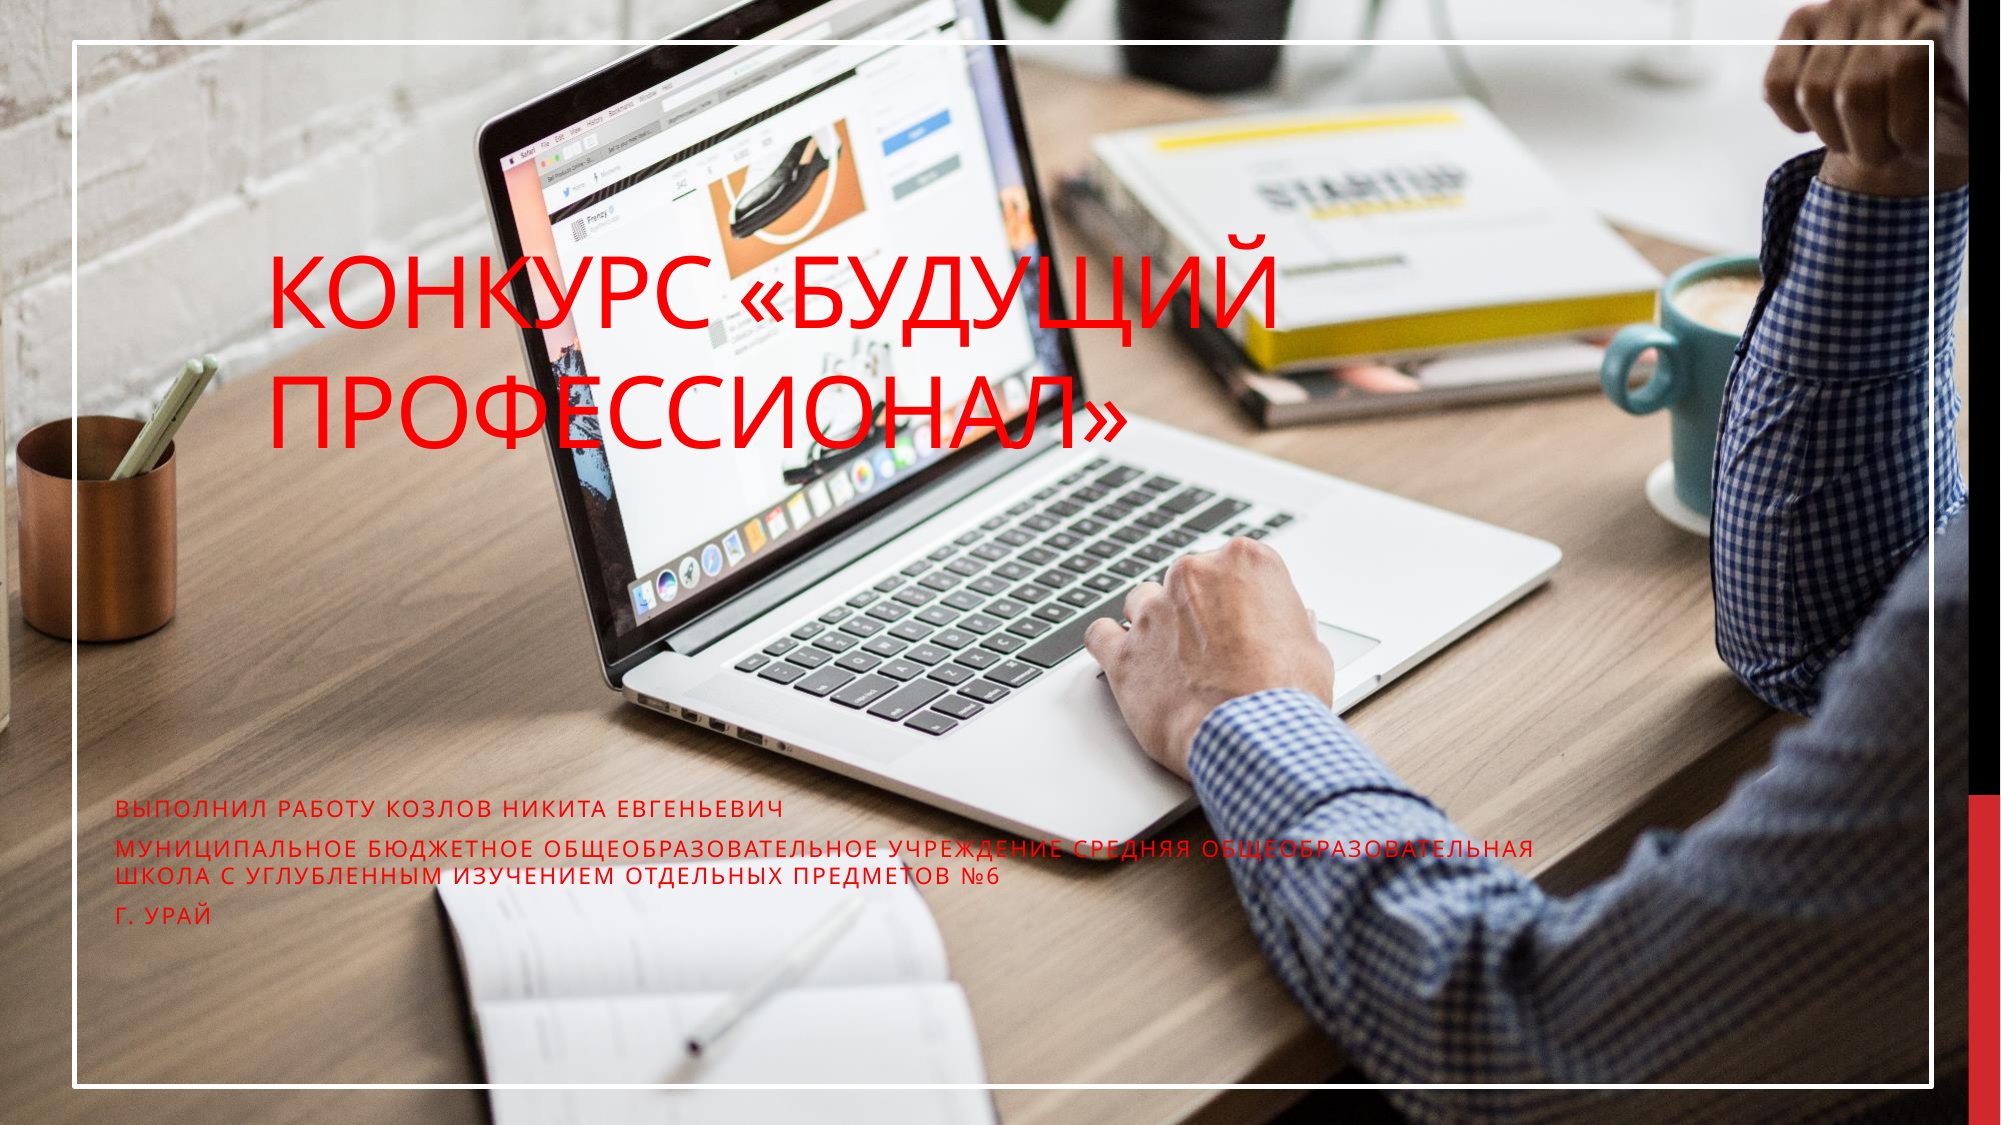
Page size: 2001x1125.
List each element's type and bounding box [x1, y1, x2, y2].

picture [0, 0, 1968, 1125]
text_box [72, 40, 1934, 1089]
